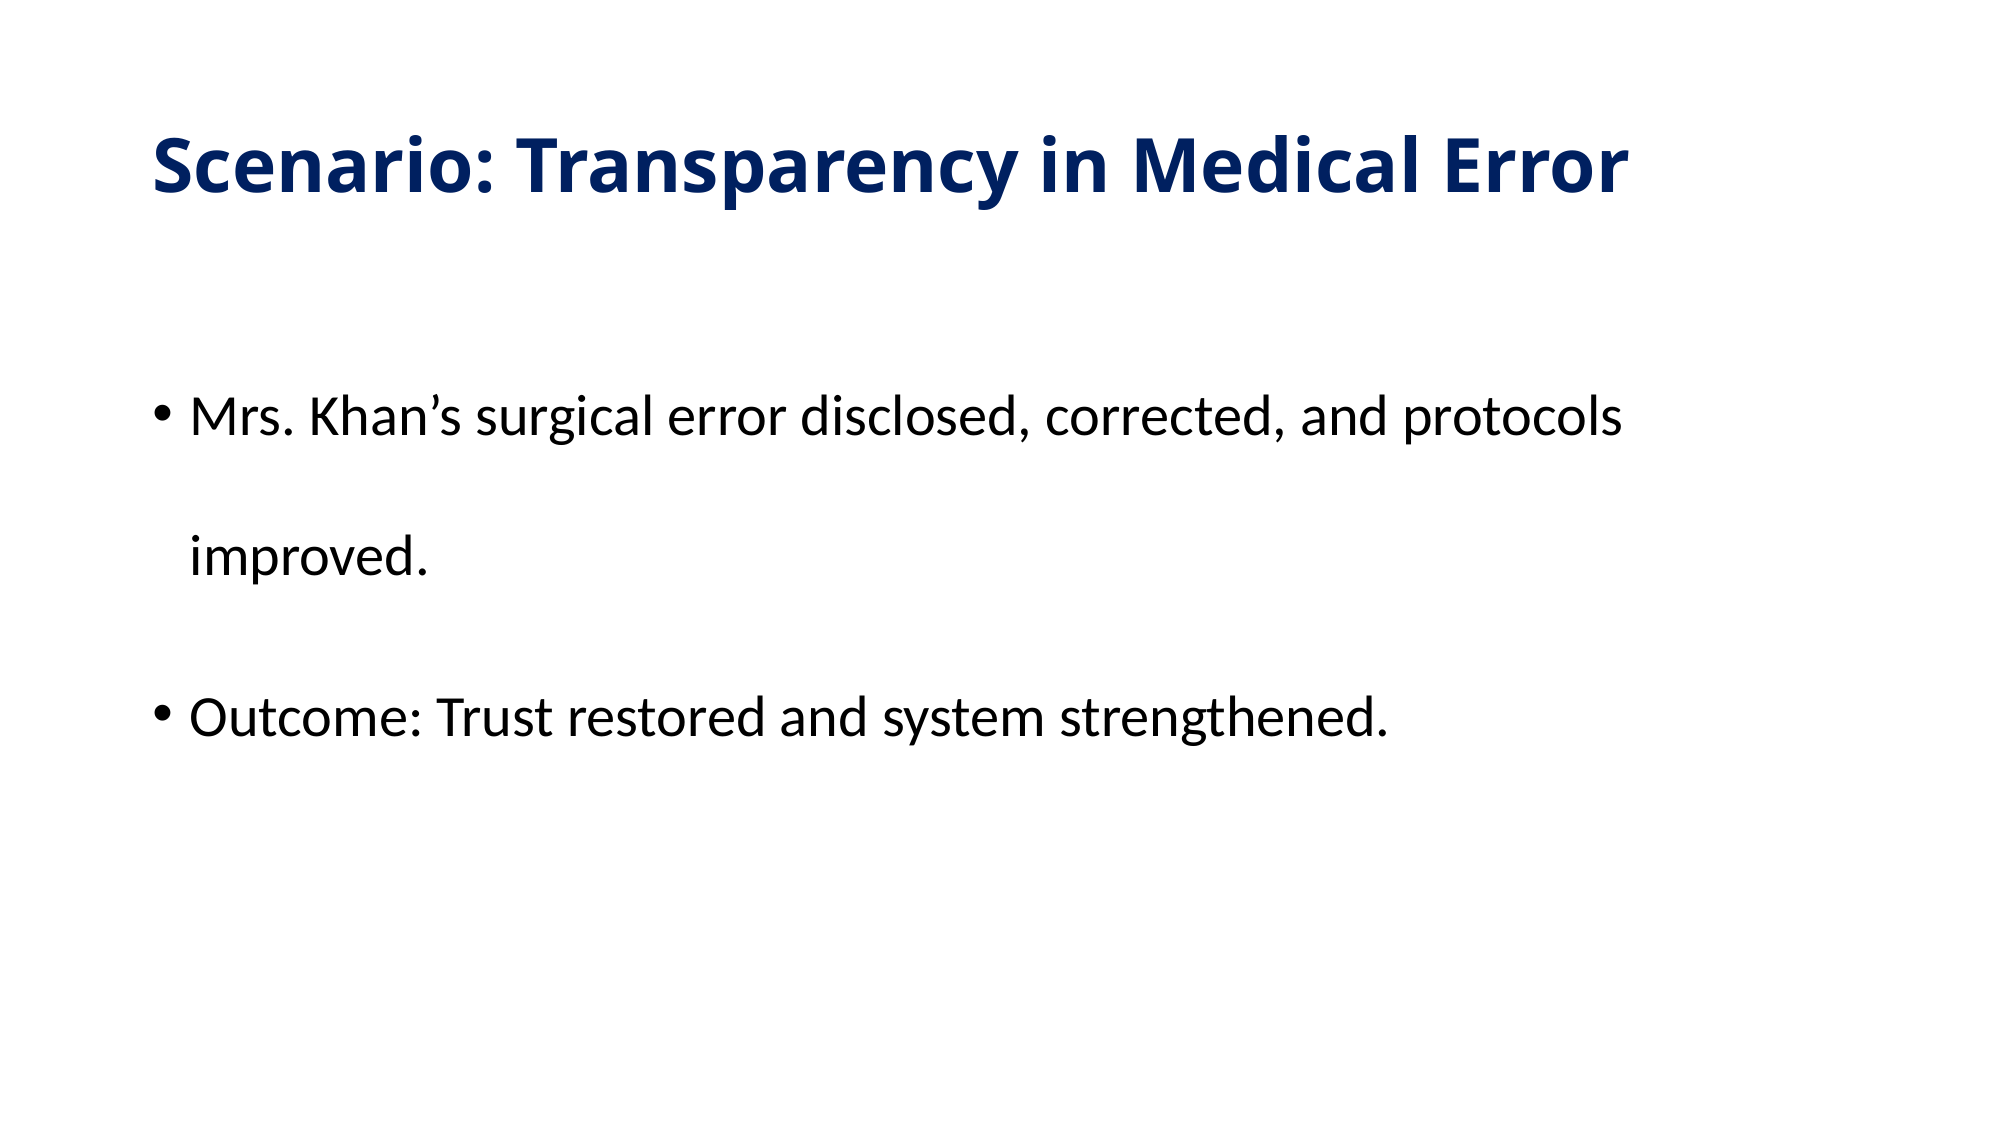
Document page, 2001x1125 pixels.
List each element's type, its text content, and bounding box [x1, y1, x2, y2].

list Mrs. Khan’s surgical error disclosed, corrected, and protocols improved. Outcome: Trust restored and system strengthened. [137, 299, 1863, 1014]
title Scenario: Transparency in Medical Error [137, 59, 1863, 278]
